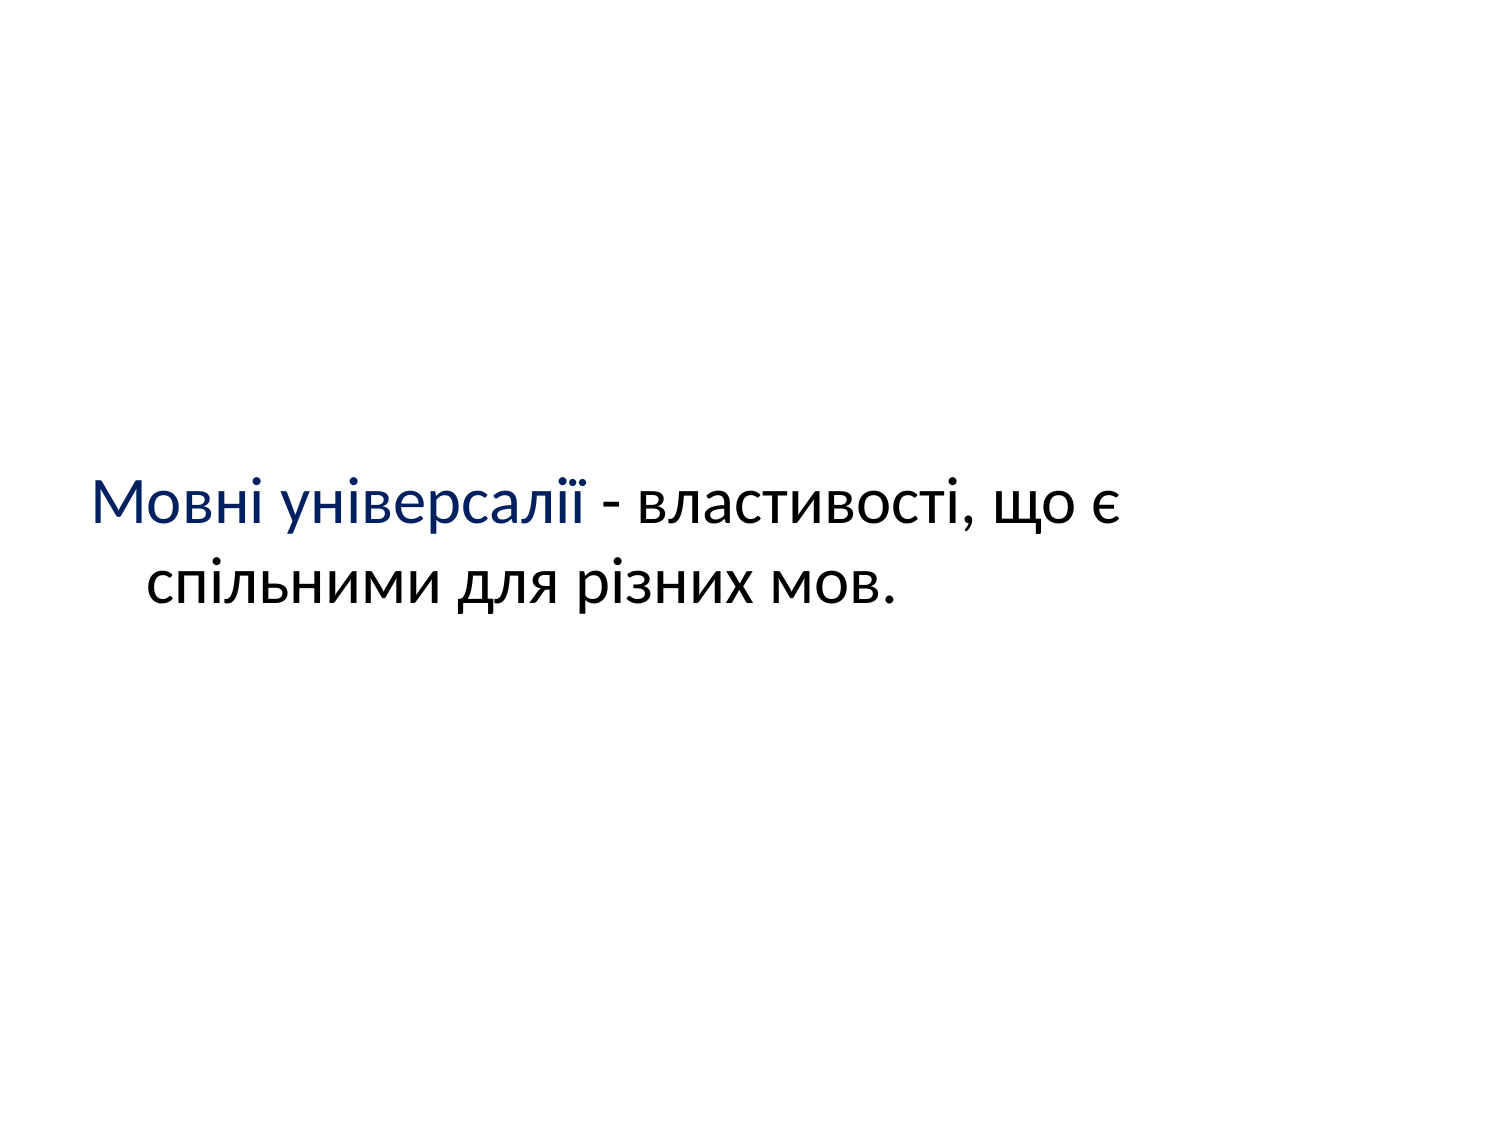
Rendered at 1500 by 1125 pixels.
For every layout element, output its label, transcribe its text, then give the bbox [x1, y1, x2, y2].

list Мовні універсалії - властивості, що є спільними для різних мов. [75, 262, 1425, 1005]
